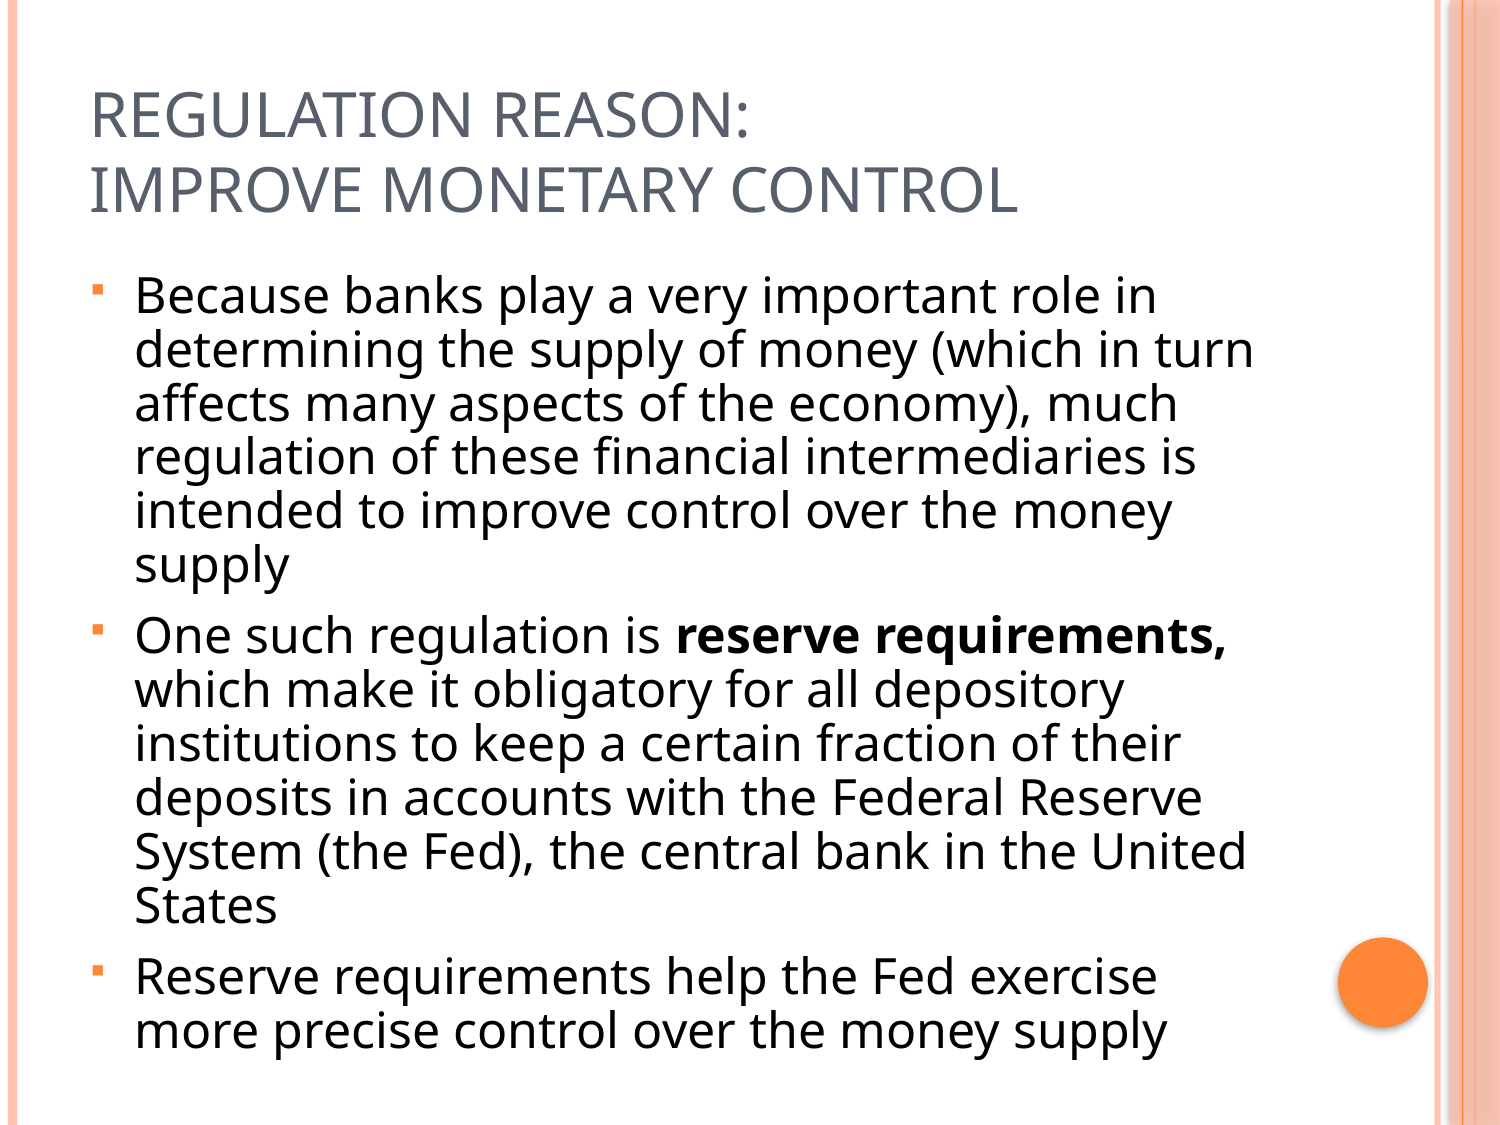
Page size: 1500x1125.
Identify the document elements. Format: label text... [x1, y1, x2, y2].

list Because banks play a very important role in determining the supply of money (which in turn affects many aspects of the economy), much regulation of these financial intermediaries is intended to improve control over the money supply One such regulation is reserve requirements, which make it obligatory for all depository institutions to keep a certain fraction of their deposits in accounts with the Federal Reserve System (the Fed), the central bank in the United States Reserve requirements help the Fed exercise more precise control over the money supply [75, 262, 1300, 1062]
title Regulation Reason: Improve Monetary Control [75, 45, 1300, 233]
